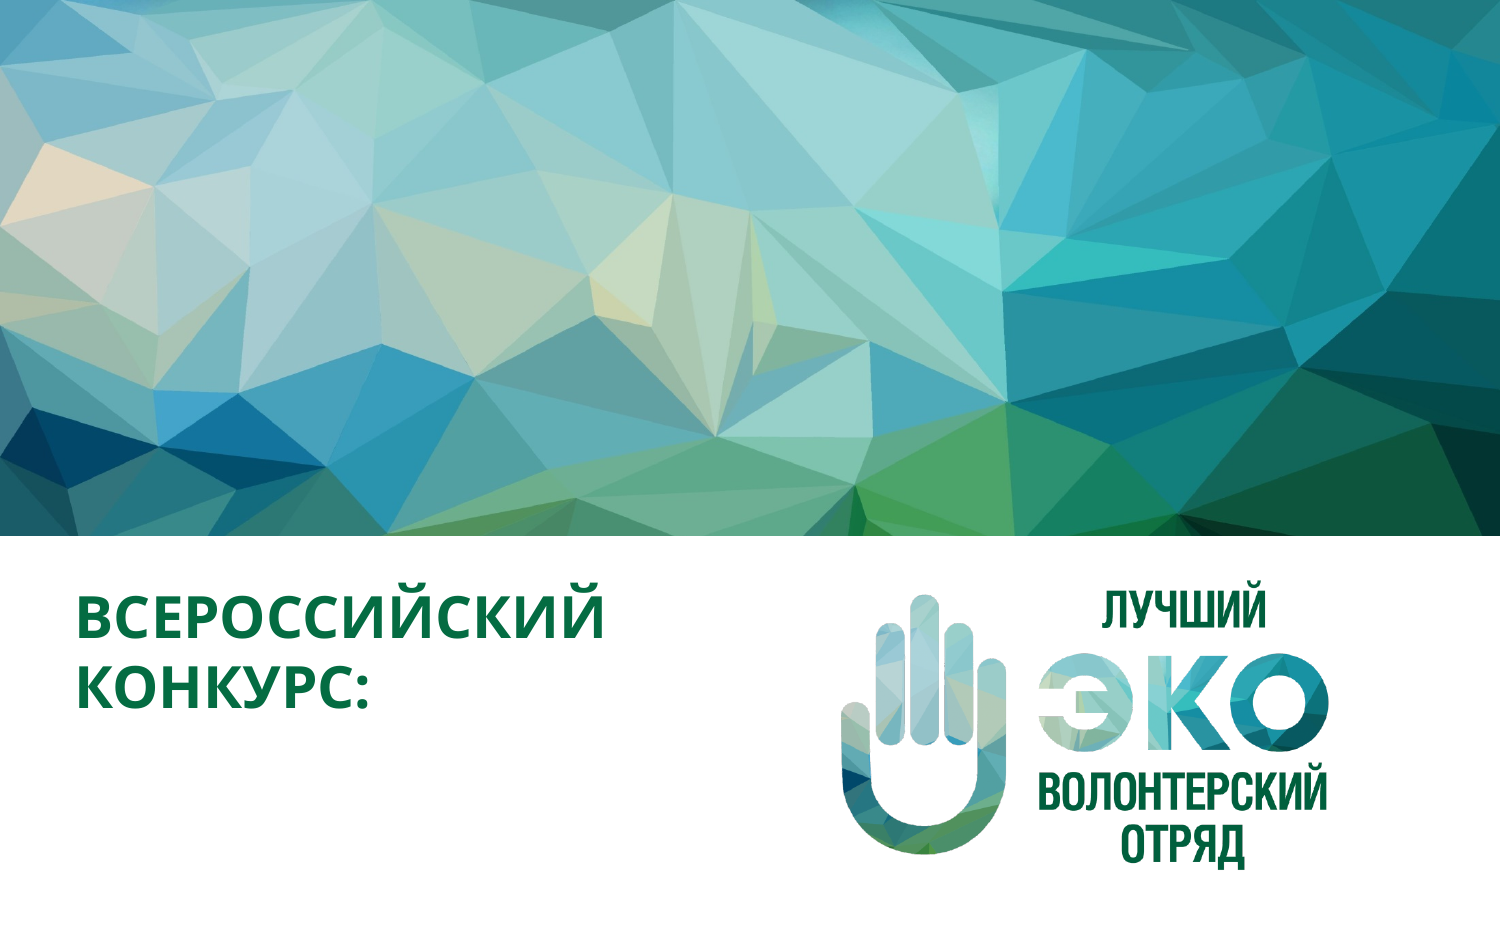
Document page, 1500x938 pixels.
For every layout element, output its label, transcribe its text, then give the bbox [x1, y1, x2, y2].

text_box ВСЕРОССИЙСКИЙ КОНКУРС: [64, 575, 815, 725]
picture [0, 0, 1500, 922]
